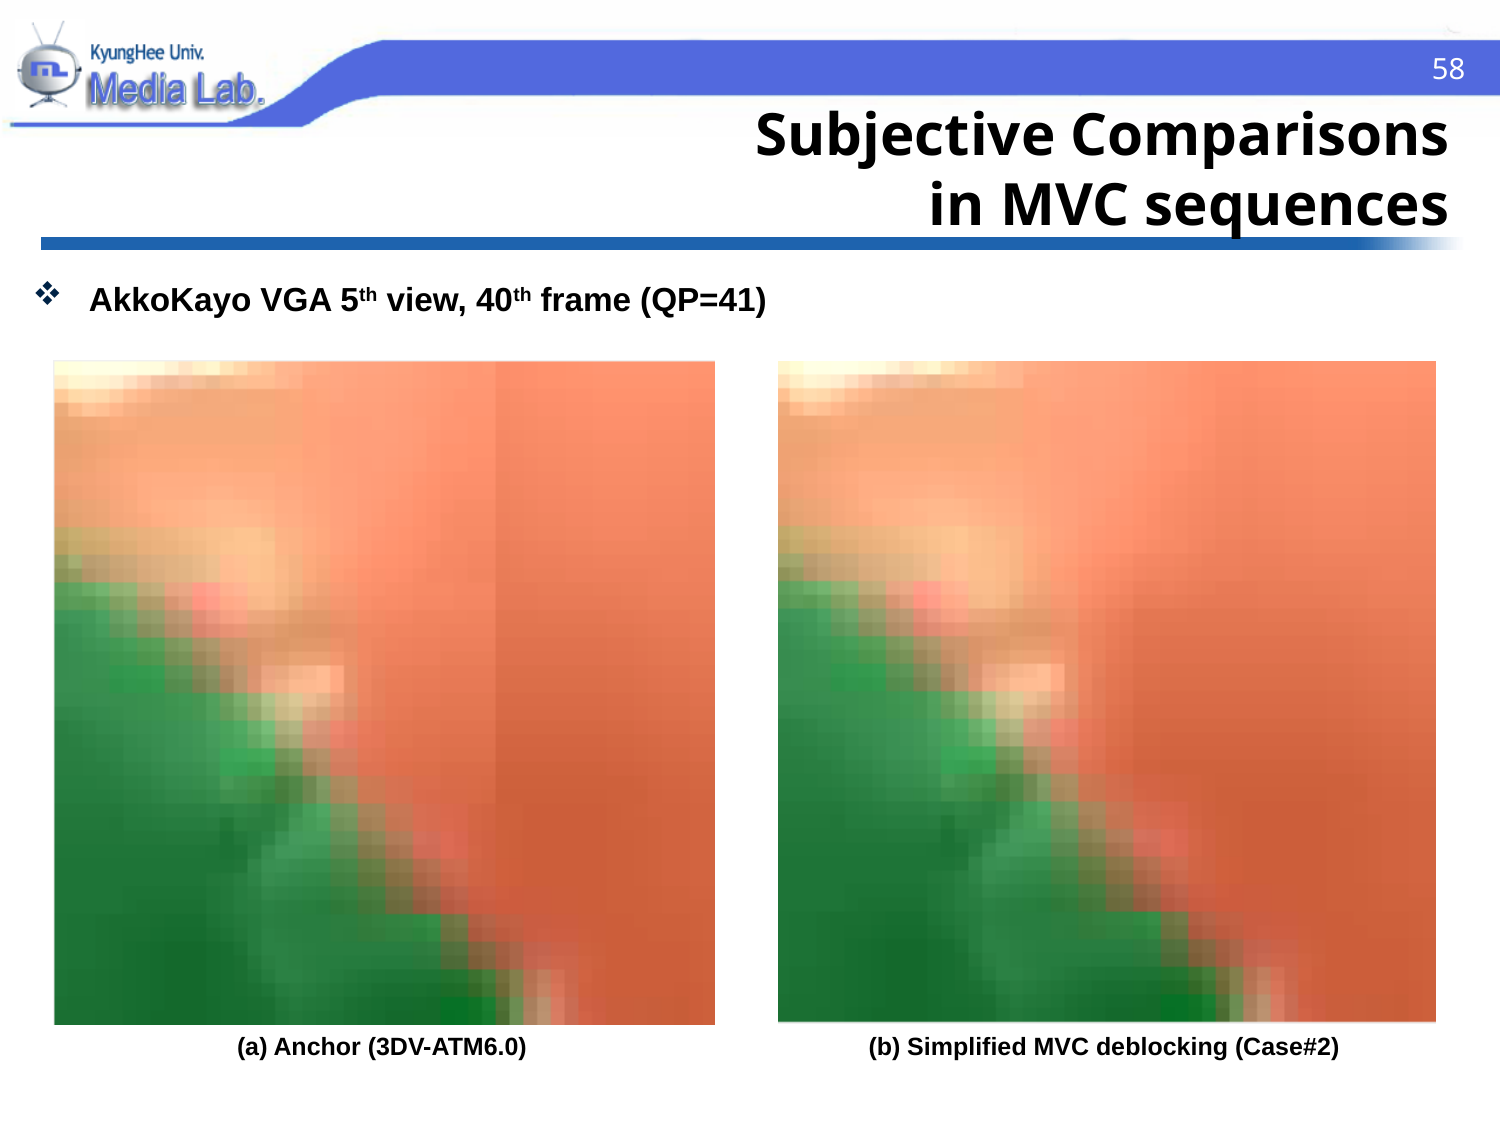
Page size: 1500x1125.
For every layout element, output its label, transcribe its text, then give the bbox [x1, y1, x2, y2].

title Subjective Comparisons in MVC sequences [312, 101, 1465, 233]
slide_number 58 [1403, 42, 1481, 93]
picture [778, 361, 1436, 1024]
list AkkoKayo VGA 5th view, 40th frame (QP=41) [17, 262, 1483, 1107]
text_box (b) Simplified MVC deblocking (Case#2) [853, 1032, 1356, 1068]
picture [52, 360, 715, 1025]
text_box (a) Anchor (3DV-ATM6.0) [222, 1032, 543, 1068]
picture [41, 237, 1500, 250]
picture [0, 0, 1500, 138]
